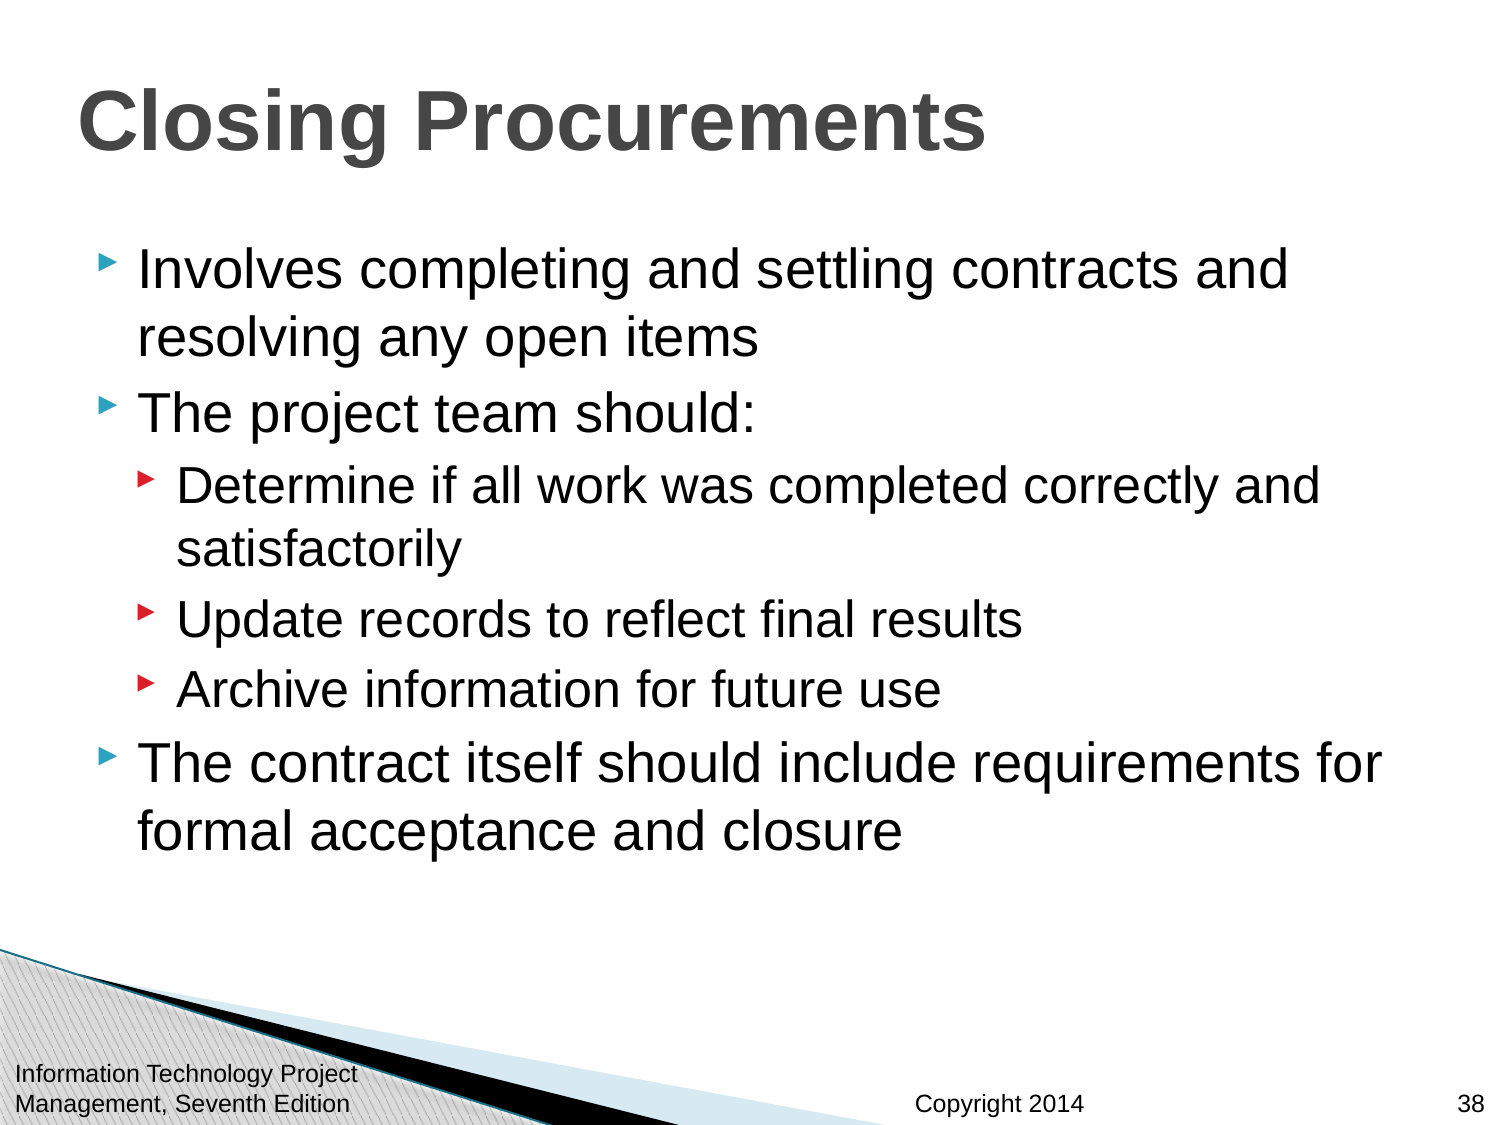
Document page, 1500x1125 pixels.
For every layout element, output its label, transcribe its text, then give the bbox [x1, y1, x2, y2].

slide_number 38 [1408, 1065, 1500, 1125]
list Involves completing and settling contracts and resolving any open items The project team should: Determine if all work was completed correctly and satisfactorily Update records to reflect final results Archive information for future use The contract itself should include requirements for formal acceptance and closure [62, 224, 1451, 976]
title Closing Procurements [62, 45, 1425, 188]
footer Information Technology Project Management, Seventh Edition [0, 1065, 425, 1125]
